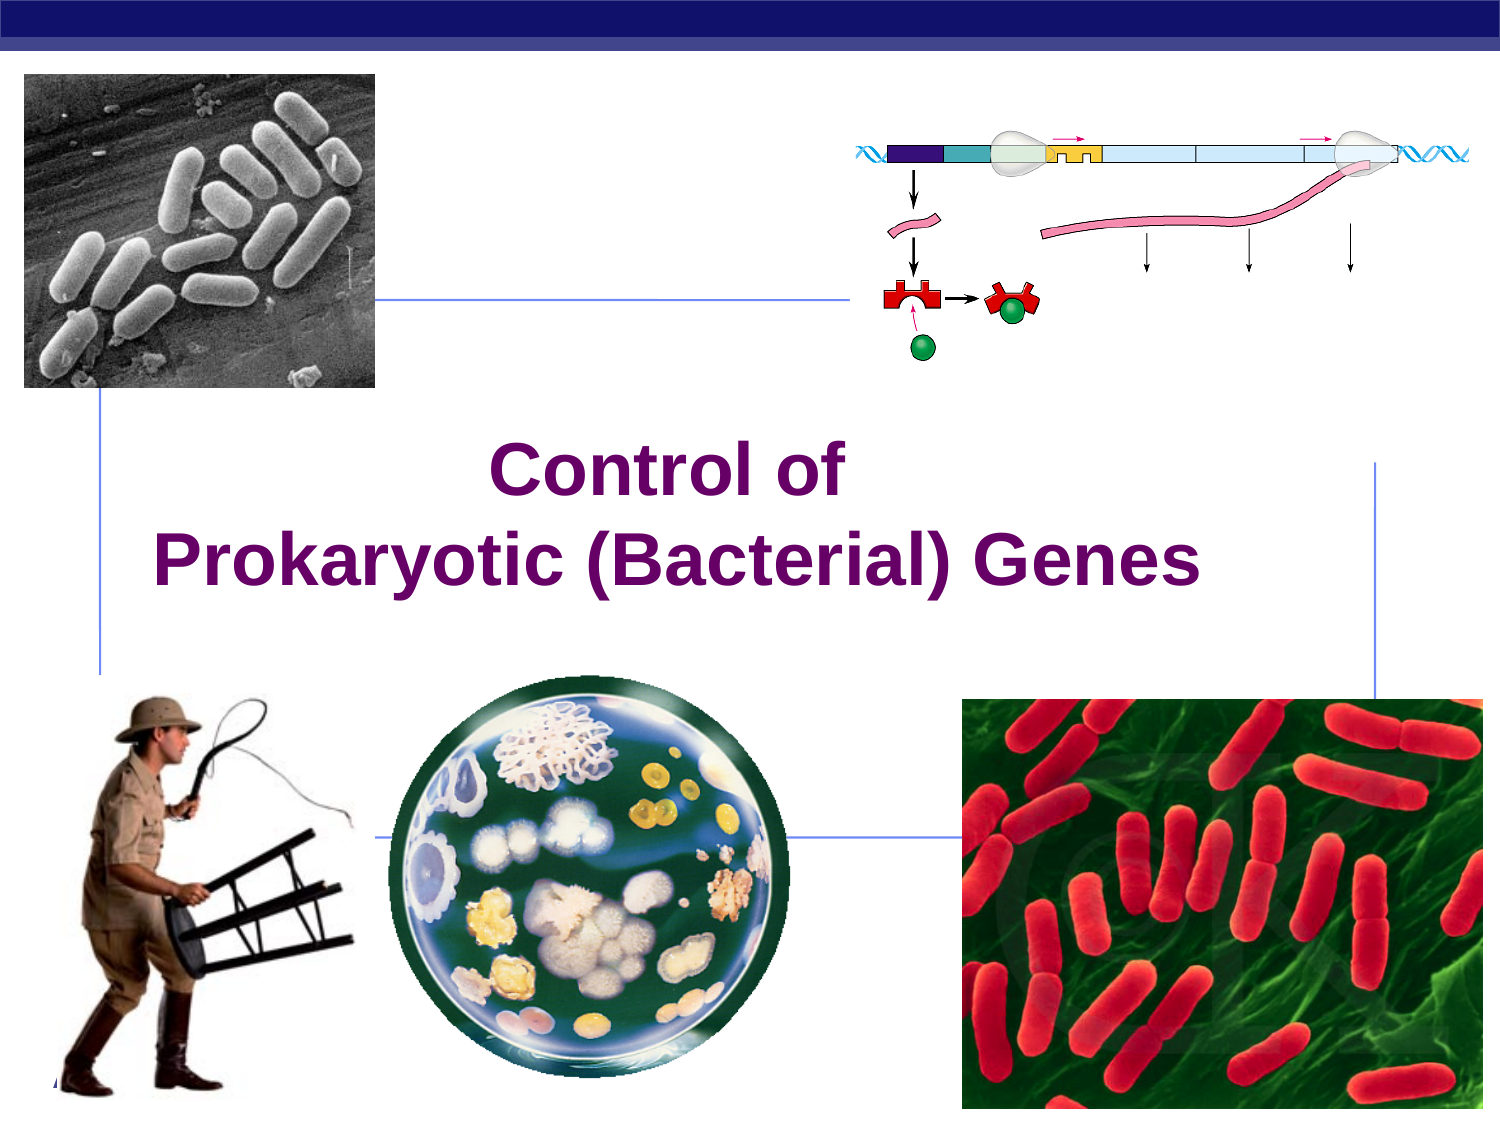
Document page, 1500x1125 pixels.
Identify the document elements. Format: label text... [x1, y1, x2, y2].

text_box Control of Prokaryotic (Bacterial) Genes [137, 412, 1218, 608]
picture [24, 74, 376, 388]
picture [962, 699, 1484, 1110]
picture [849, 124, 1500, 362]
picture [56, 693, 362, 1104]
picture [387, 674, 793, 1082]
